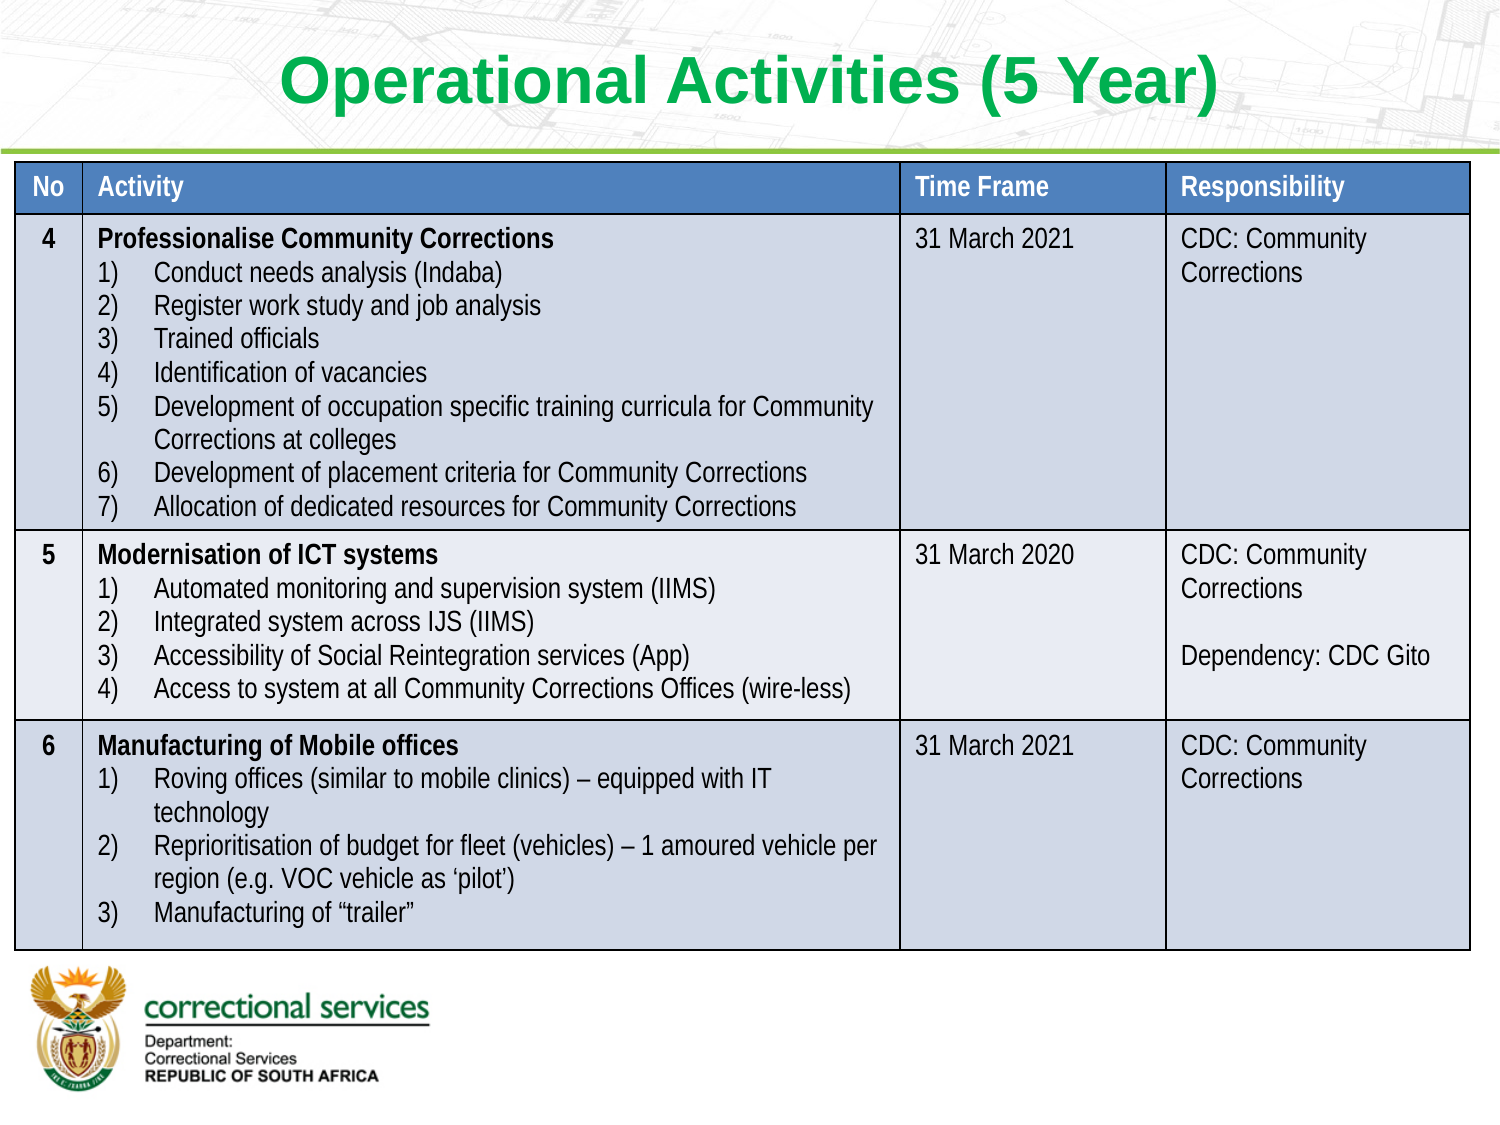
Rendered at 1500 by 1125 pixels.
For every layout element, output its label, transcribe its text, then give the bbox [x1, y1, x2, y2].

table_cell 31 March 2021 [901, 721, 1165, 949]
table_header Activity [83, 163, 899, 213]
table_cell CDC: Community Corrections [1167, 721, 1469, 949]
table_header No [16, 163, 82, 213]
table_cell Professionalise Community Corrections Conduct needs analysis (Indaba) Register work study and job analysis Trained officials Identification of vacancies Development of occupation specific training curricula for Community Corrections at colleges Development of placement criteria for Community Corrections Allocation of dedicated resources for Community Corrections [83, 215, 899, 529]
table_cell 4 [16, 215, 82, 529]
table_cell Manufacturing of Mobile offices Roving offices (similar to mobile clinics) – equipped with IT technology Reprioritisation of budget for fleet (vehicles) – 1 amoured vehicle per region (e.g. VOC vehicle as ‘pilot’) Manufacturing of “trailer” [83, 721, 899, 949]
picture [0, 936, 481, 1125]
table_cell 6 [16, 721, 82, 949]
table_cell Modernisation of ICT systems Automated monitoring and supervision system (IIMS) Integrated system across IJS (IIMS) Accessibility of Social Reintegration services (App) Access to system at all Community Corrections Offices (wire-less) [83, 531, 899, 719]
table_header Responsibility [1167, 163, 1469, 213]
table_cell 31 March 2020 [901, 531, 1165, 719]
table_cell CDC: Community Corrections Dependency: CDC Gito [1167, 531, 1469, 719]
picture [0, 0, 1500, 154]
table_cell CDC: Community Corrections [1167, 215, 1469, 529]
title Operational Activities (5 Year) [75, 13, 1425, 140]
table_header Time Frame [901, 163, 1165, 213]
table_cell 5 [16, 531, 82, 719]
table_cell 31 March 2021 [901, 215, 1165, 529]
